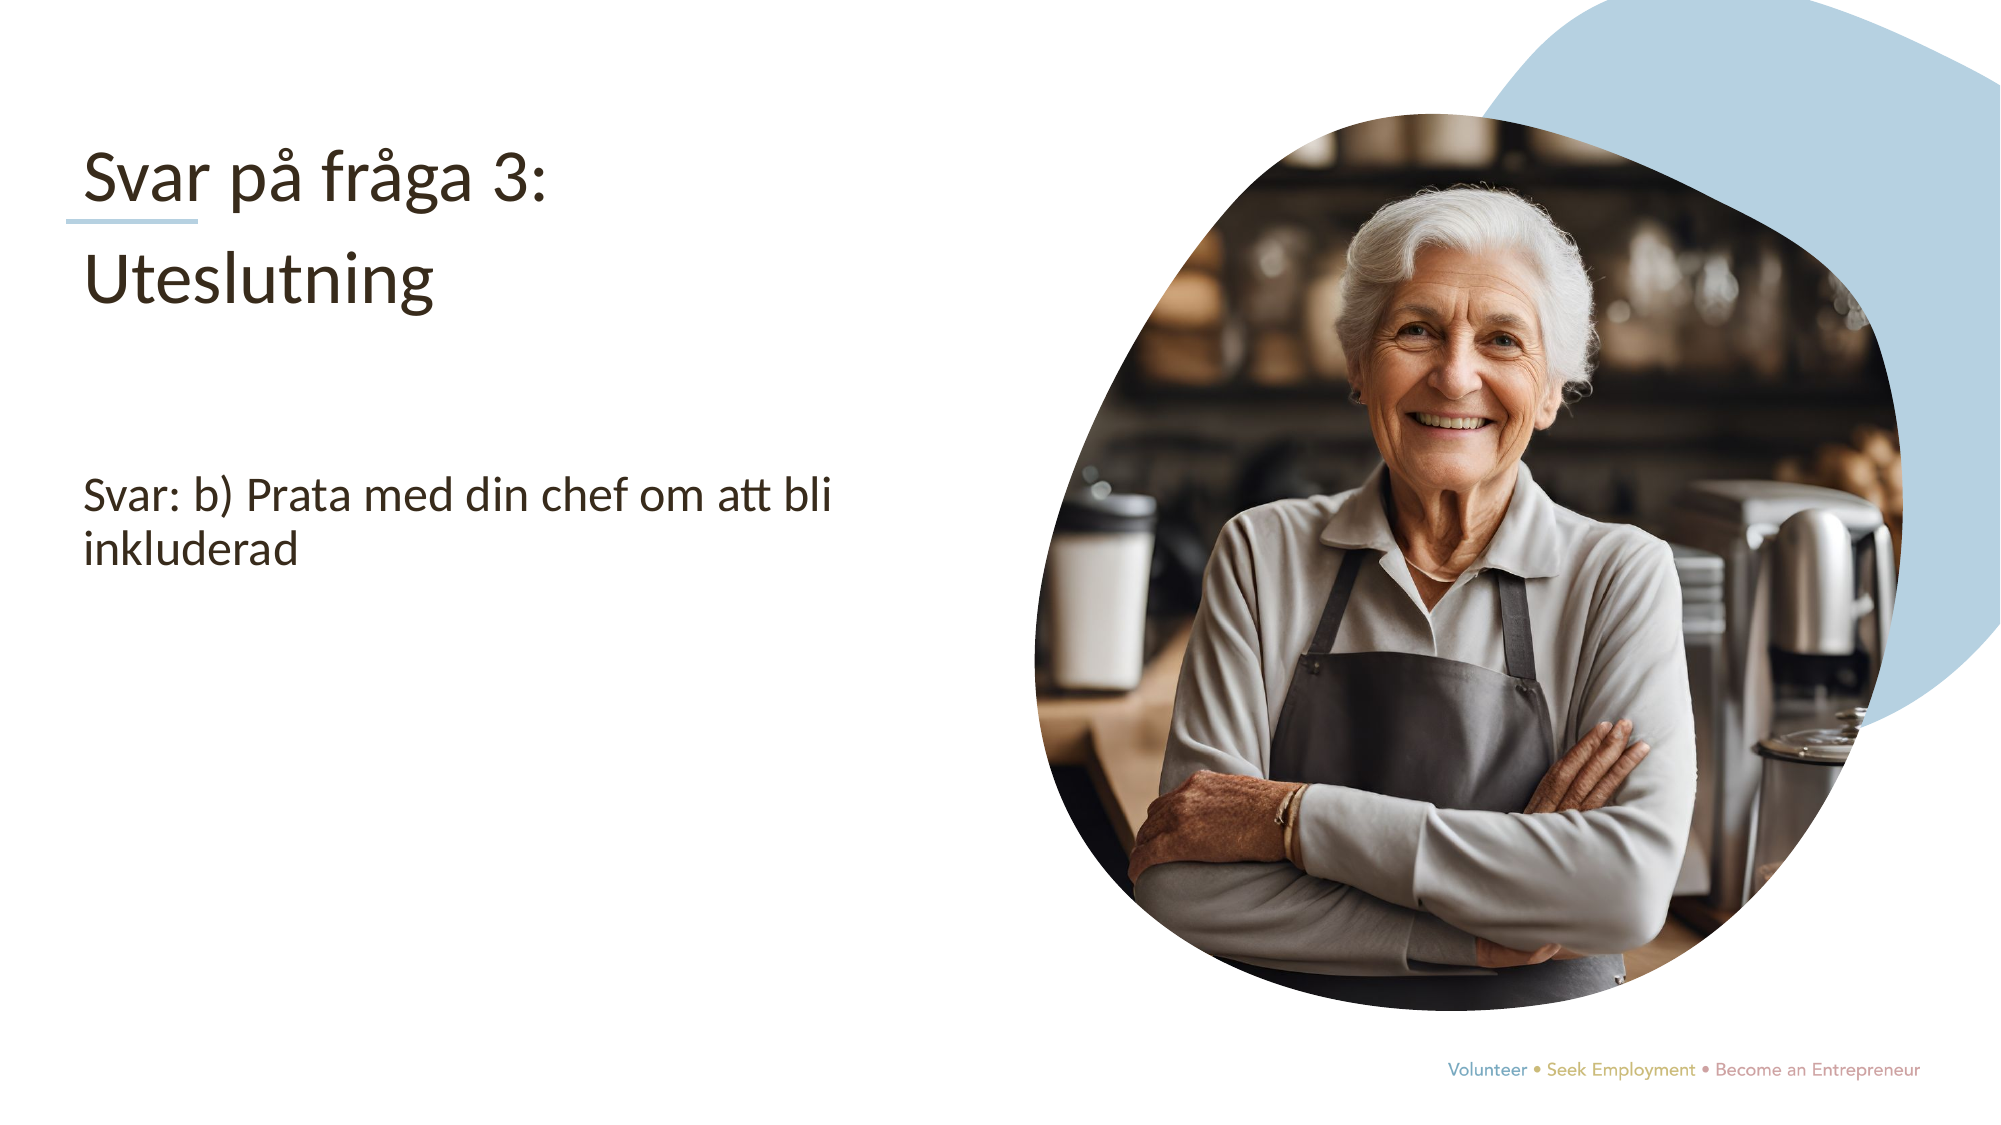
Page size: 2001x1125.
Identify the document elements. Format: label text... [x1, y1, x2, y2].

picture [1034, 113, 1903, 1011]
picture [1418, 1046, 1971, 1103]
text_box Svar på fråga 3: Uteslutning [68, 129, 903, 356]
text_box Svar: b) Prata med din chef om att bli inkluderad [68, 461, 1035, 1032]
